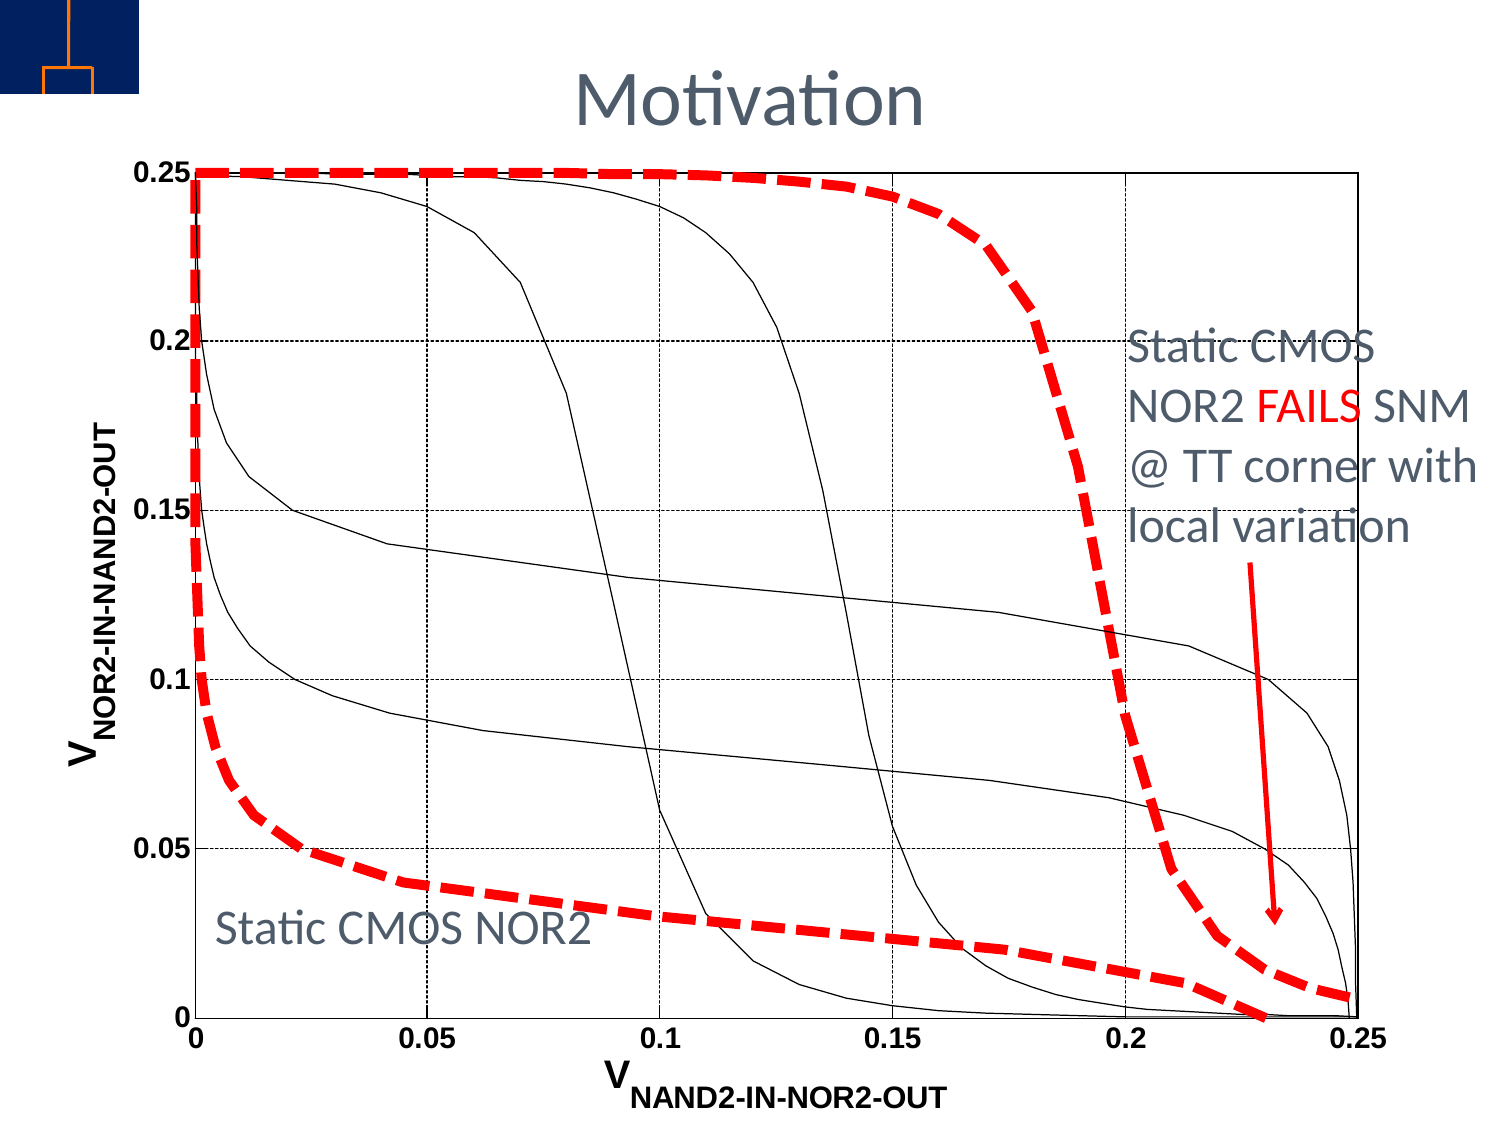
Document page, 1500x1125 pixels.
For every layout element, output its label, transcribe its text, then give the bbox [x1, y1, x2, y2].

picture [0, 94, 1500, 1125]
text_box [1249, 562, 1276, 926]
text_box Motivation [0, 38, 1500, 94]
